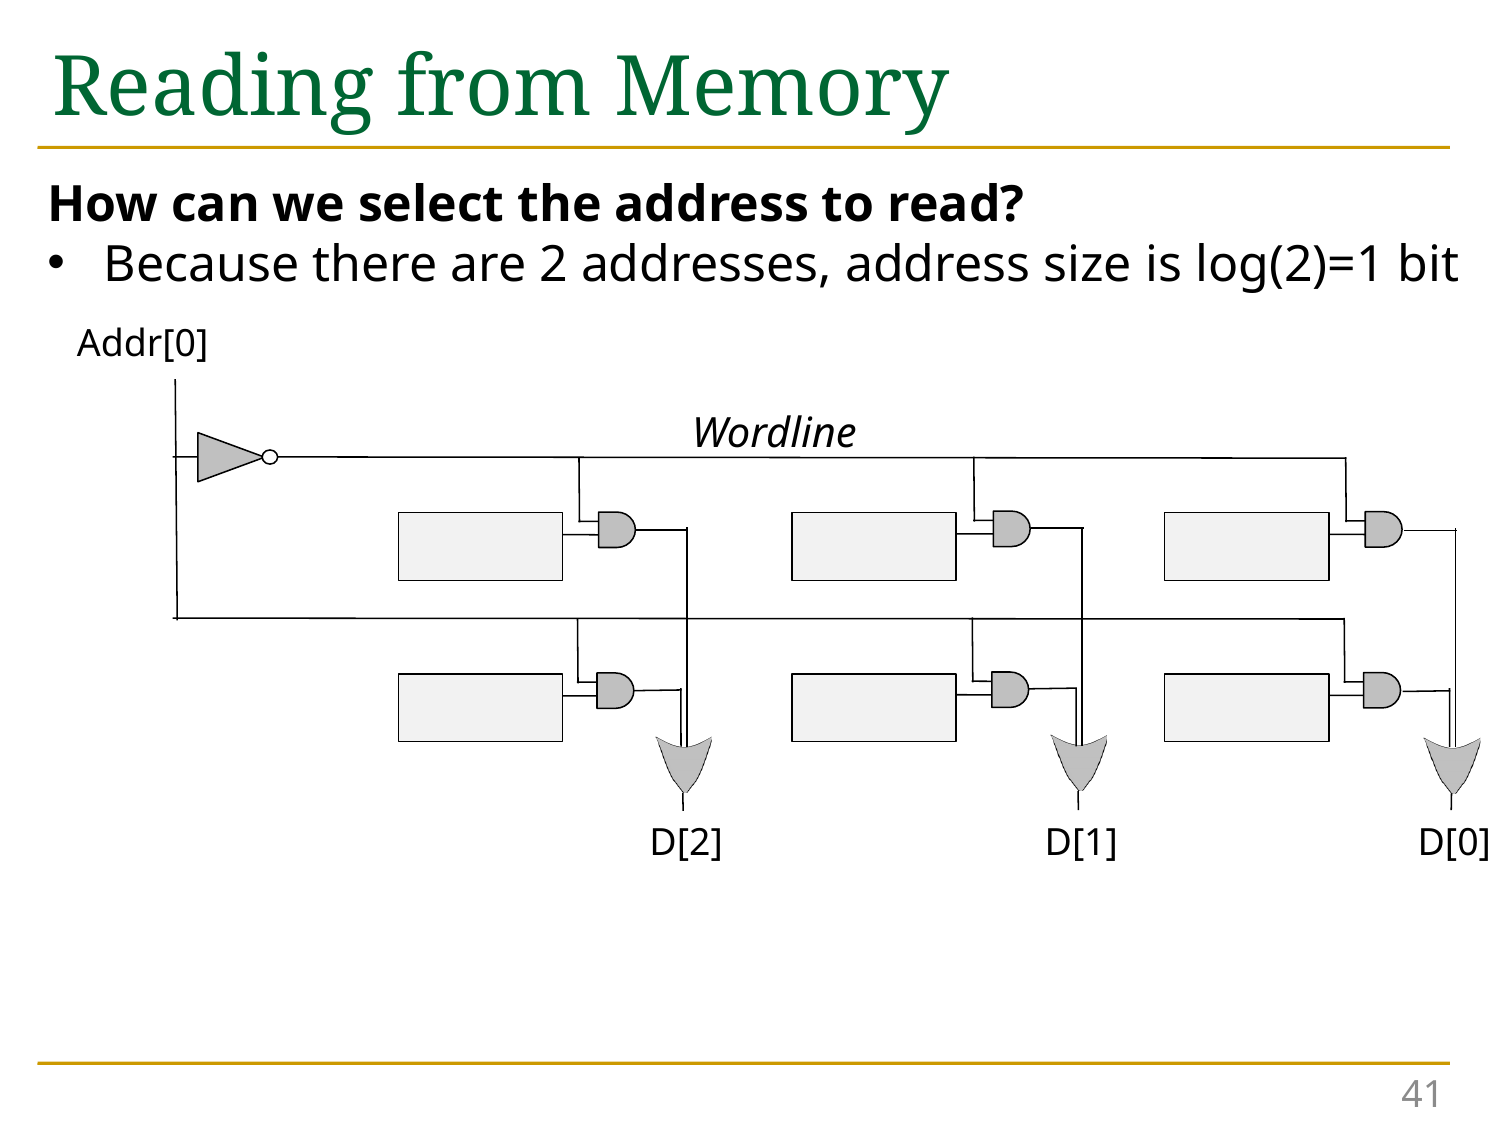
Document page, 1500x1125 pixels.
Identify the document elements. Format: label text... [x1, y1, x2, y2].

slide_number 41 [1121, 1066, 1460, 1125]
text_box D[0] [1402, 810, 1500, 870]
text_box [991, 671, 1028, 685]
text_box [993, 535, 1023, 539]
text_box [1365, 535, 1394, 541]
text_box [262, 459, 278, 465]
title Reading from Memory [37, 24, 1450, 163]
text_box [262, 449, 278, 455]
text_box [804, 535, 956, 539]
picture [1422, 736, 1481, 794]
text_box [1164, 673, 1329, 686]
text_box [598, 541, 632, 548]
text_box [197, 432, 259, 455]
text_box D[1] [1029, 810, 1134, 870]
text_box [1365, 511, 1403, 548]
picture [653, 736, 712, 794]
text_box [598, 512, 636, 534]
text_box Addr[0] [62, 311, 223, 372]
text_box [398, 512, 563, 581]
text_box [398, 673, 563, 742]
text_box Wordline [677, 397, 872, 455]
text_box [993, 511, 1030, 547]
text_box [197, 467, 239, 482]
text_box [514, 536, 563, 541]
picture [1048, 748, 1108, 792]
text_box [791, 673, 956, 686]
text_box [1363, 672, 1400, 685]
text_box [596, 690, 633, 709]
text_box [598, 536, 629, 541]
text_box How can we select the address to read? Because there are 2 addresses, address size is log(2)=1 bit [32, 163, 1475, 299]
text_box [680, 687, 1450, 748]
text_box D[2] [634, 810, 738, 871]
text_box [174, 378, 178, 616]
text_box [197, 459, 260, 465]
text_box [677, 459, 872, 463]
text_box [596, 672, 634, 688]
text_box [1164, 512, 1329, 581]
text_box [791, 512, 956, 581]
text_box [1187, 535, 1329, 541]
